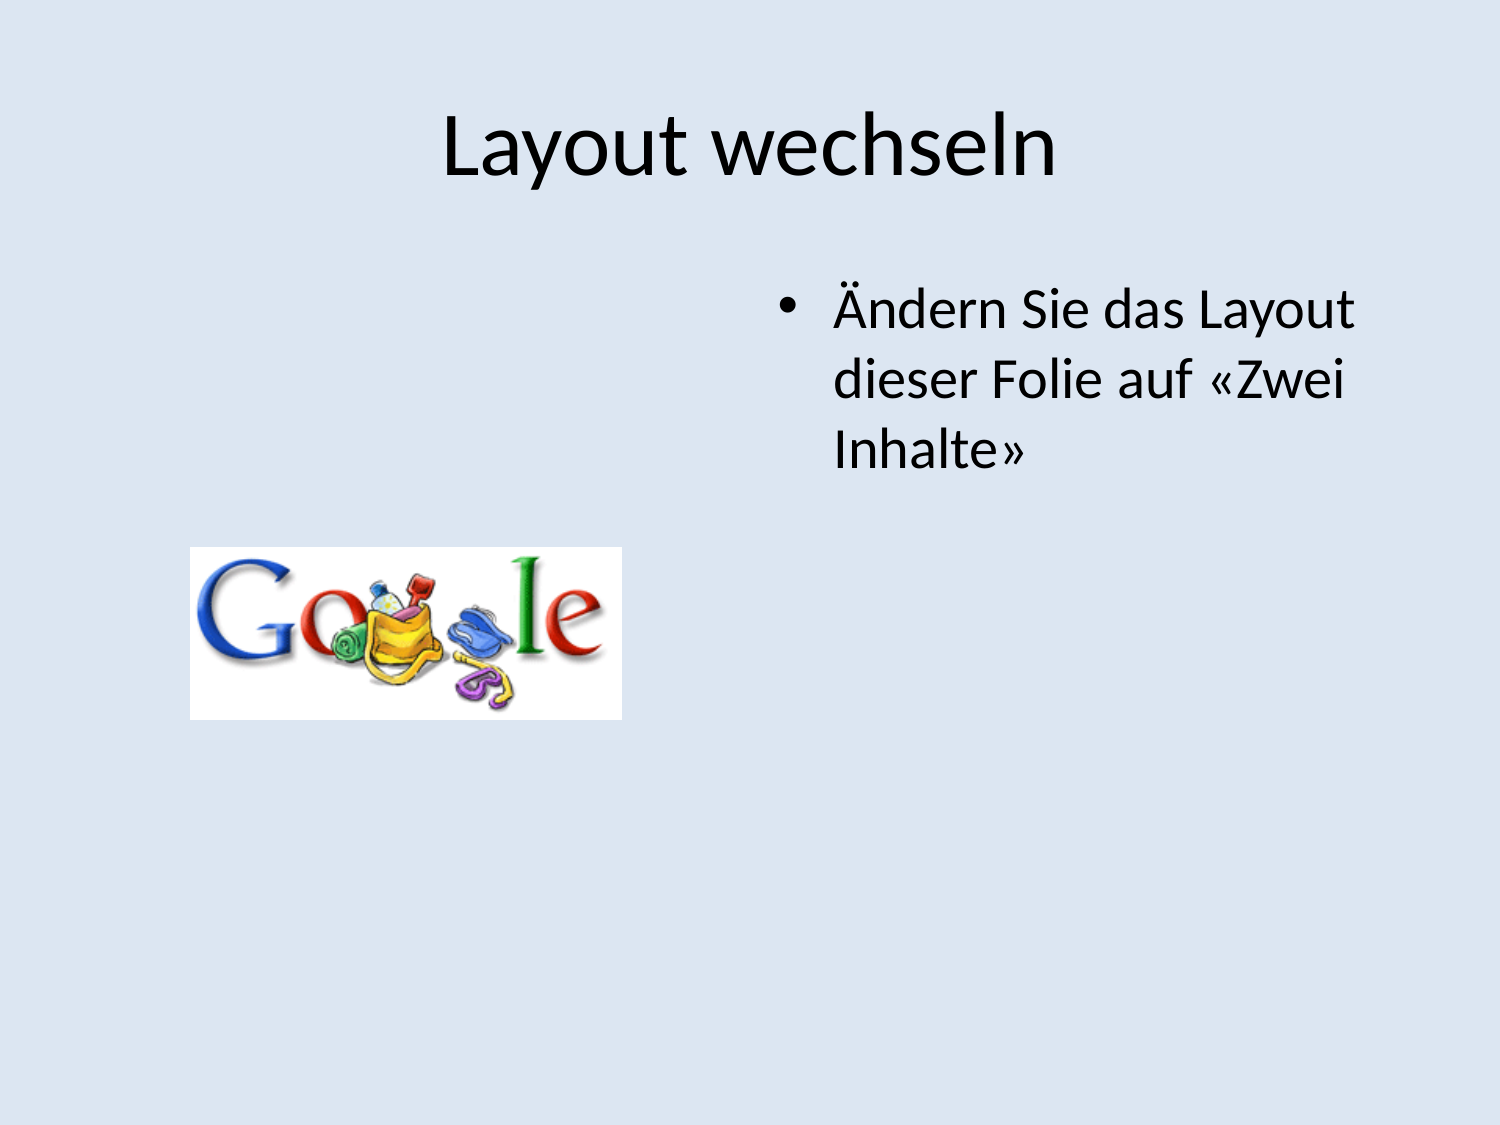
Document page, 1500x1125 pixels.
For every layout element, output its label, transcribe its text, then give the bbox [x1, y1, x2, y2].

list Ändern Sie das Layout dieser Folie auf «Zwei Inhalte» [762, 262, 1425, 1005]
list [190, 547, 623, 720]
title Layout wechseln [75, 45, 1425, 233]
